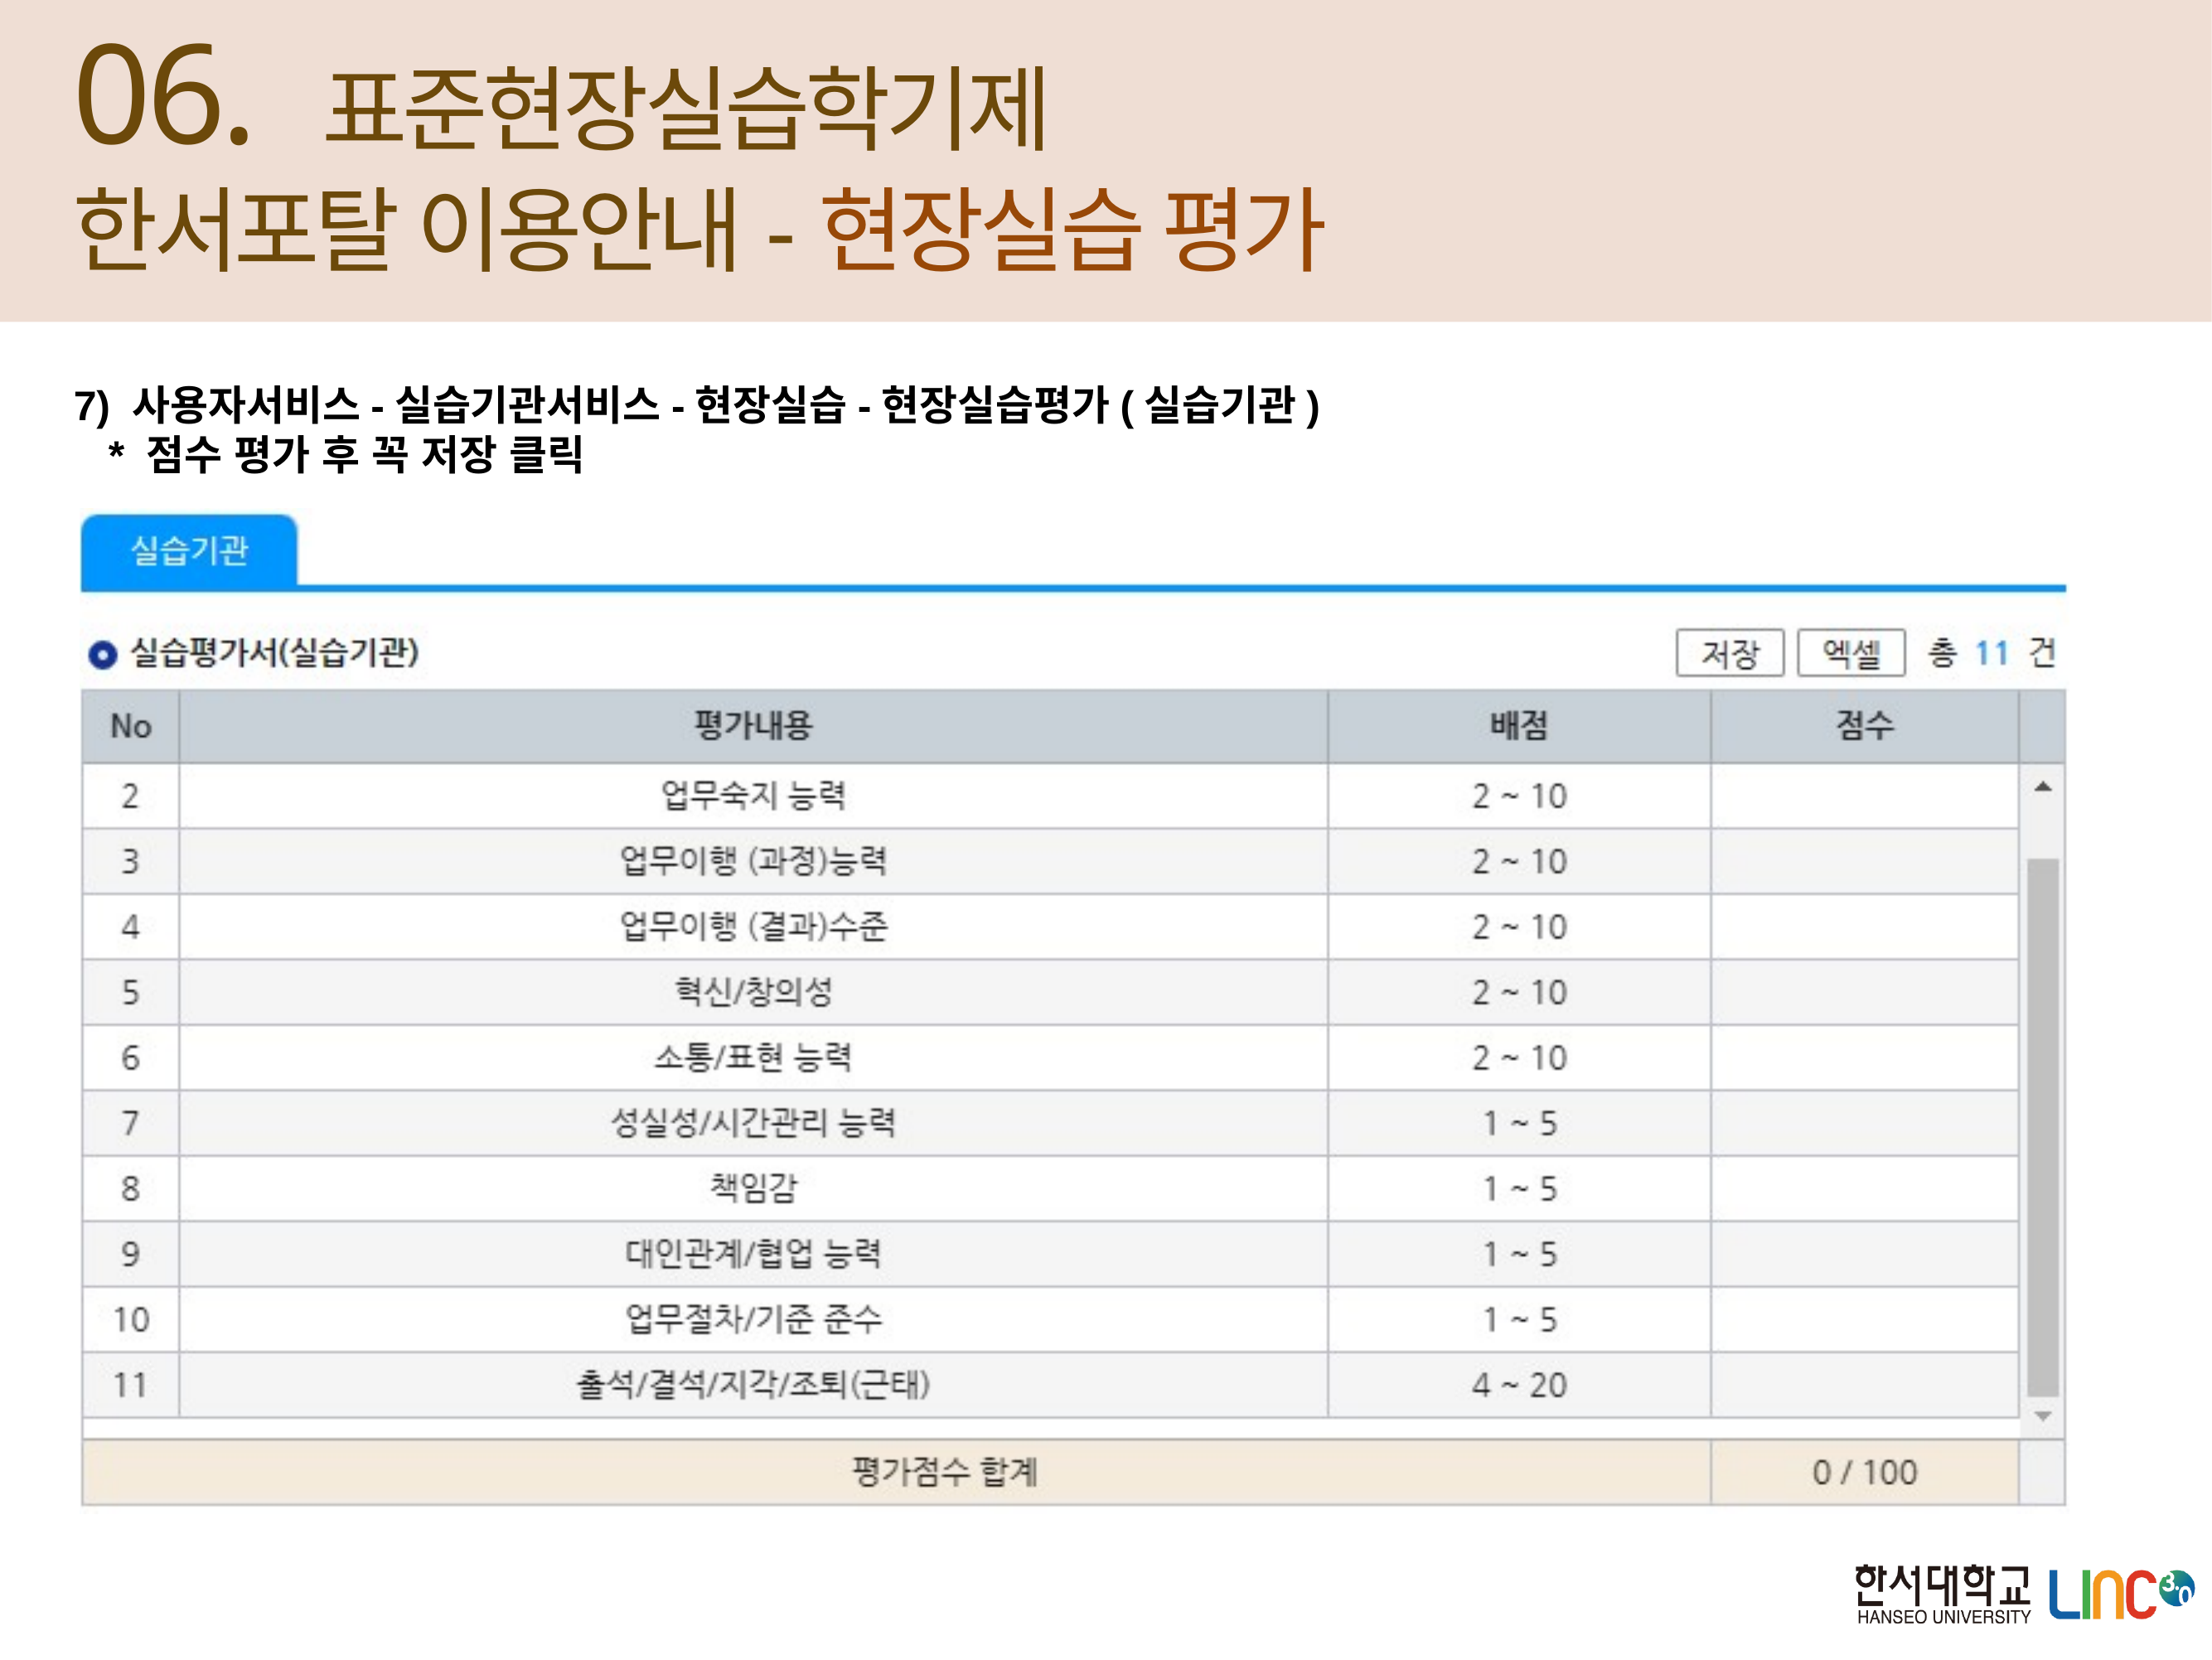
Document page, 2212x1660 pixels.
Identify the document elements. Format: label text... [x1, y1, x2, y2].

text_box [0, 0, 2212, 324]
picture [80, 508, 2069, 1514]
text_box 7) 사용자서비스-실습기관서비스-현장실습-현장실습평가(실습기관) * 점수 평가 후 꼭 저장 클릭 [61, 323, 1925, 485]
text_box 06. 표준현장실습학기제 한서포탈 이용안내-현장실습 평가 [61, 0, 1779, 290]
picture [1845, 1547, 2205, 1638]
